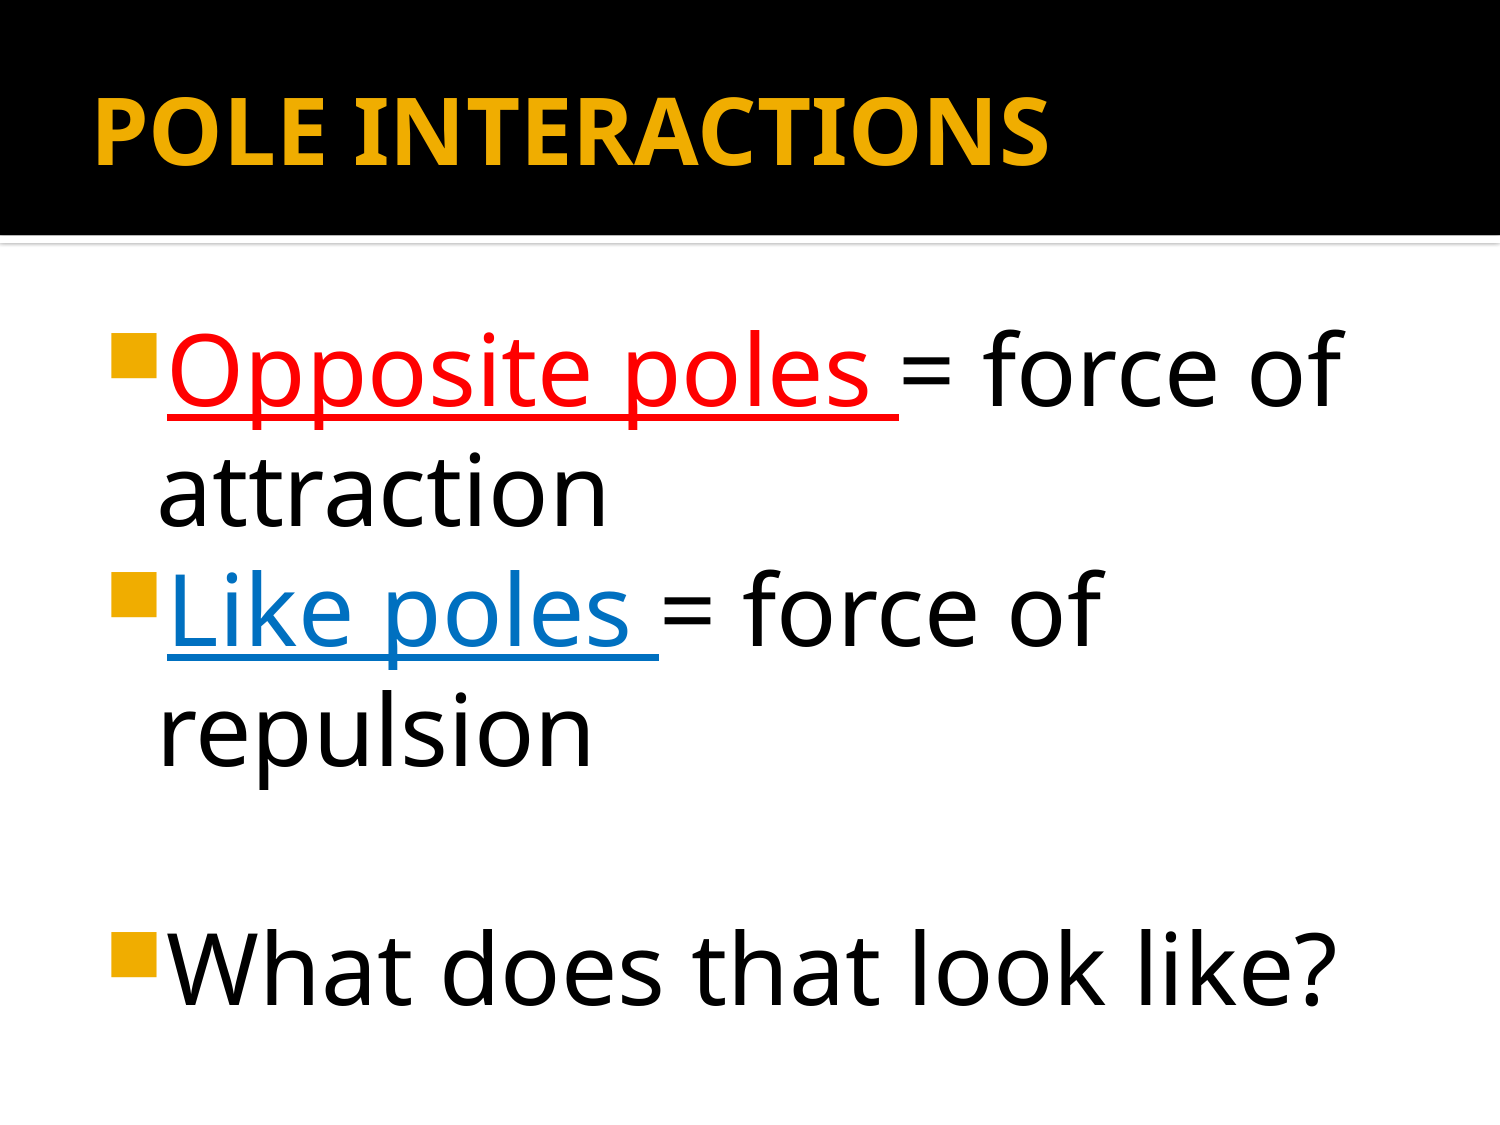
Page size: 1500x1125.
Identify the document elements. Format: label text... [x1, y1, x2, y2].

title POLE INTERACTIONS [75, 25, 1425, 231]
list Opposite poles = force of attraction Like poles = force of repulsion What does that look like? [75, 291, 1425, 1050]
